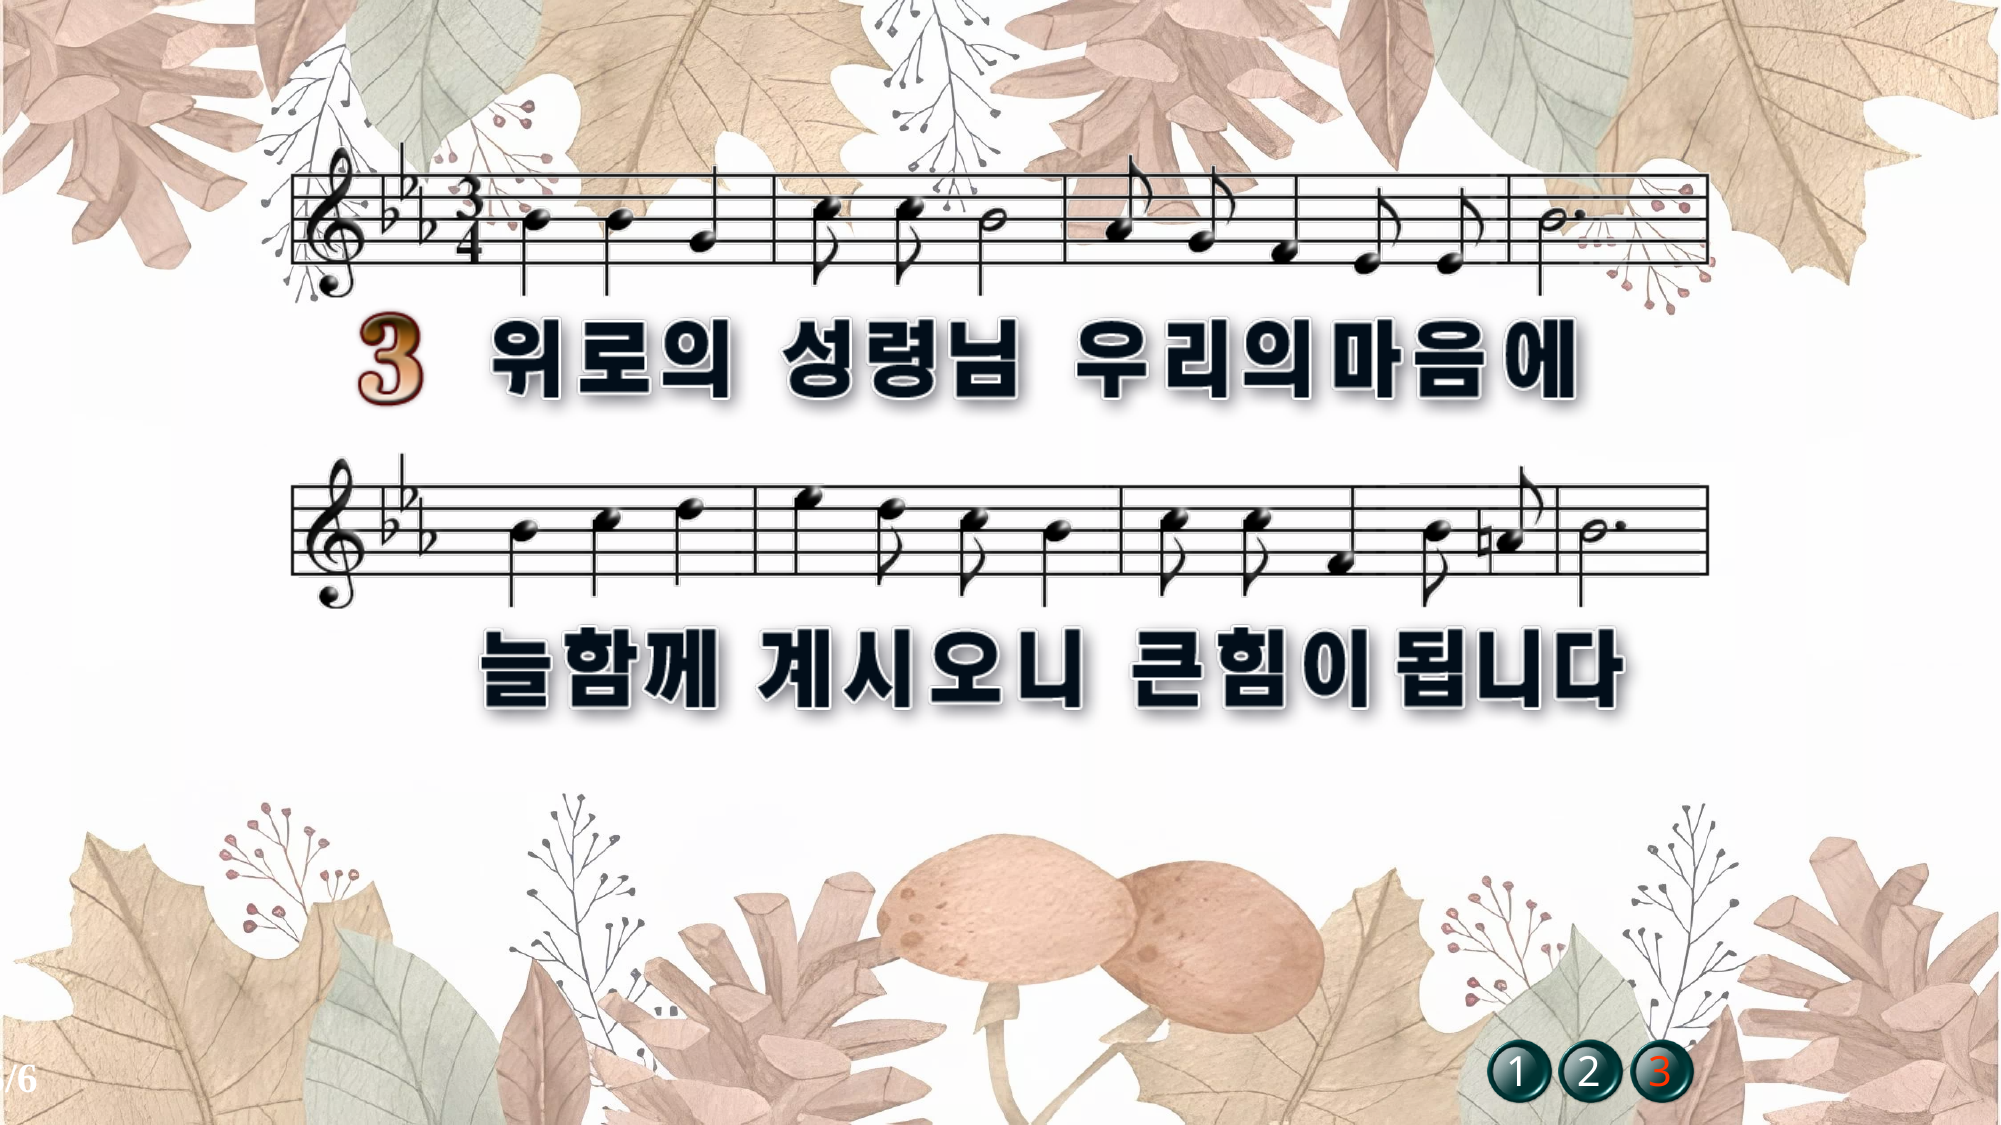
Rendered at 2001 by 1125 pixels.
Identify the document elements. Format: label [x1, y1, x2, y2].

picture [0, 0, 2001, 1125]
text_box [1484, 1035, 1555, 1106]
text_box [1555, 1035, 1626, 1106]
text_box [1627, 1035, 1697, 1106]
